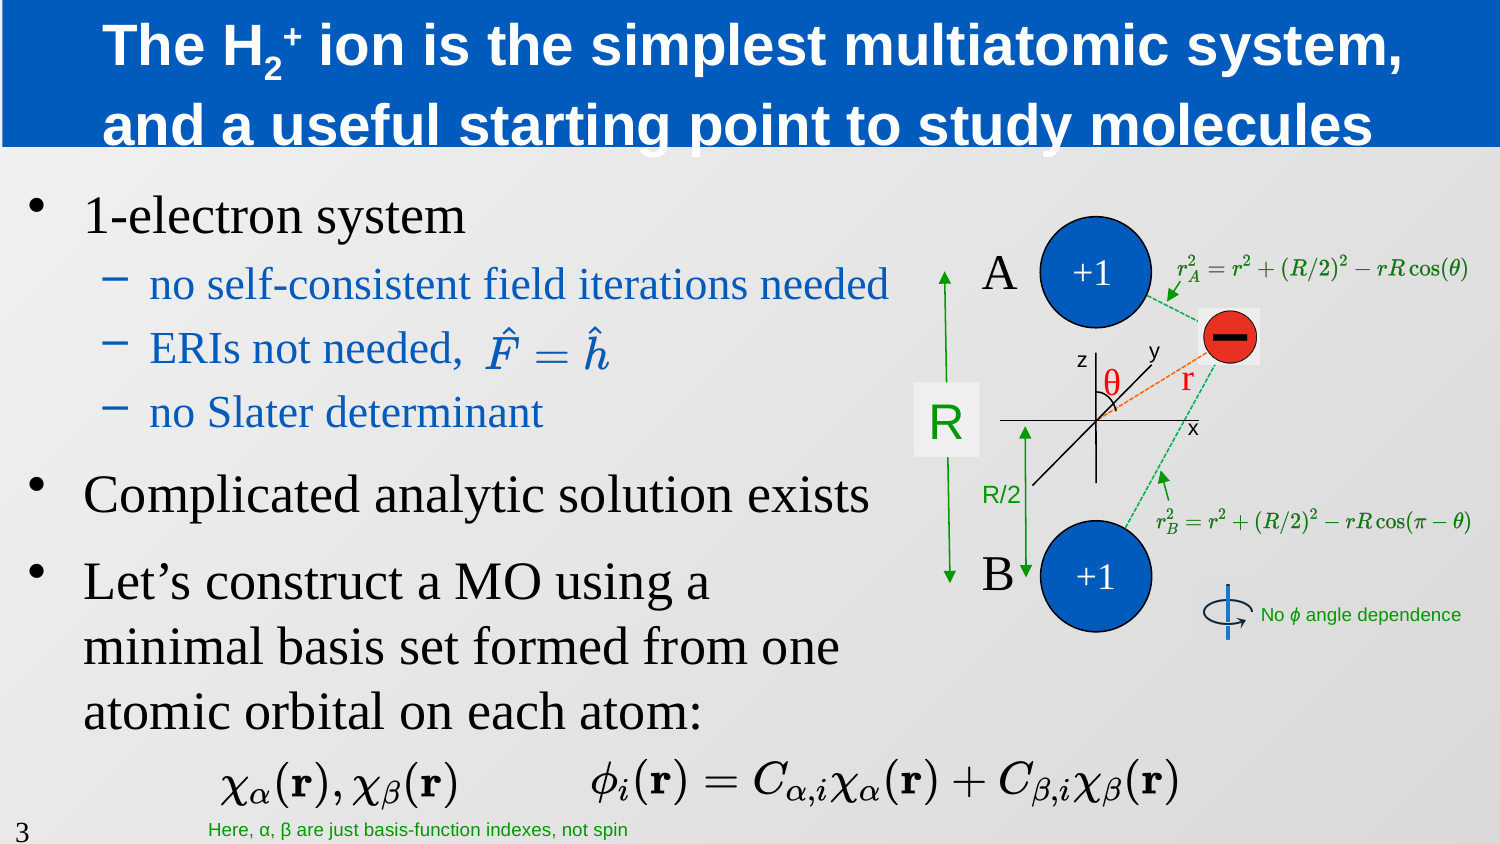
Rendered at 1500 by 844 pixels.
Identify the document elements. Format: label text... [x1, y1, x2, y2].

picture [484, 321, 610, 381]
list 1-electron system no self-consistent field iterations needed ERIs not needed, no Slater determinant Complicated analytic solution exists Let’s construct a MO using a minimal basis set formed from one atomic orbital on each atom: [12, 171, 913, 760]
slide_number 3 [0, 806, 101, 844]
picture [220, 754, 461, 810]
picture [590, 752, 1181, 808]
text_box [913, 216, 1488, 645]
text_box Here, α, β are just basis-function indexes, not spin state [193, 810, 688, 844]
title The H2+ ion is the simplest multiatomic system, and a useful starting point to study molecules [87, 0, 1450, 147]
